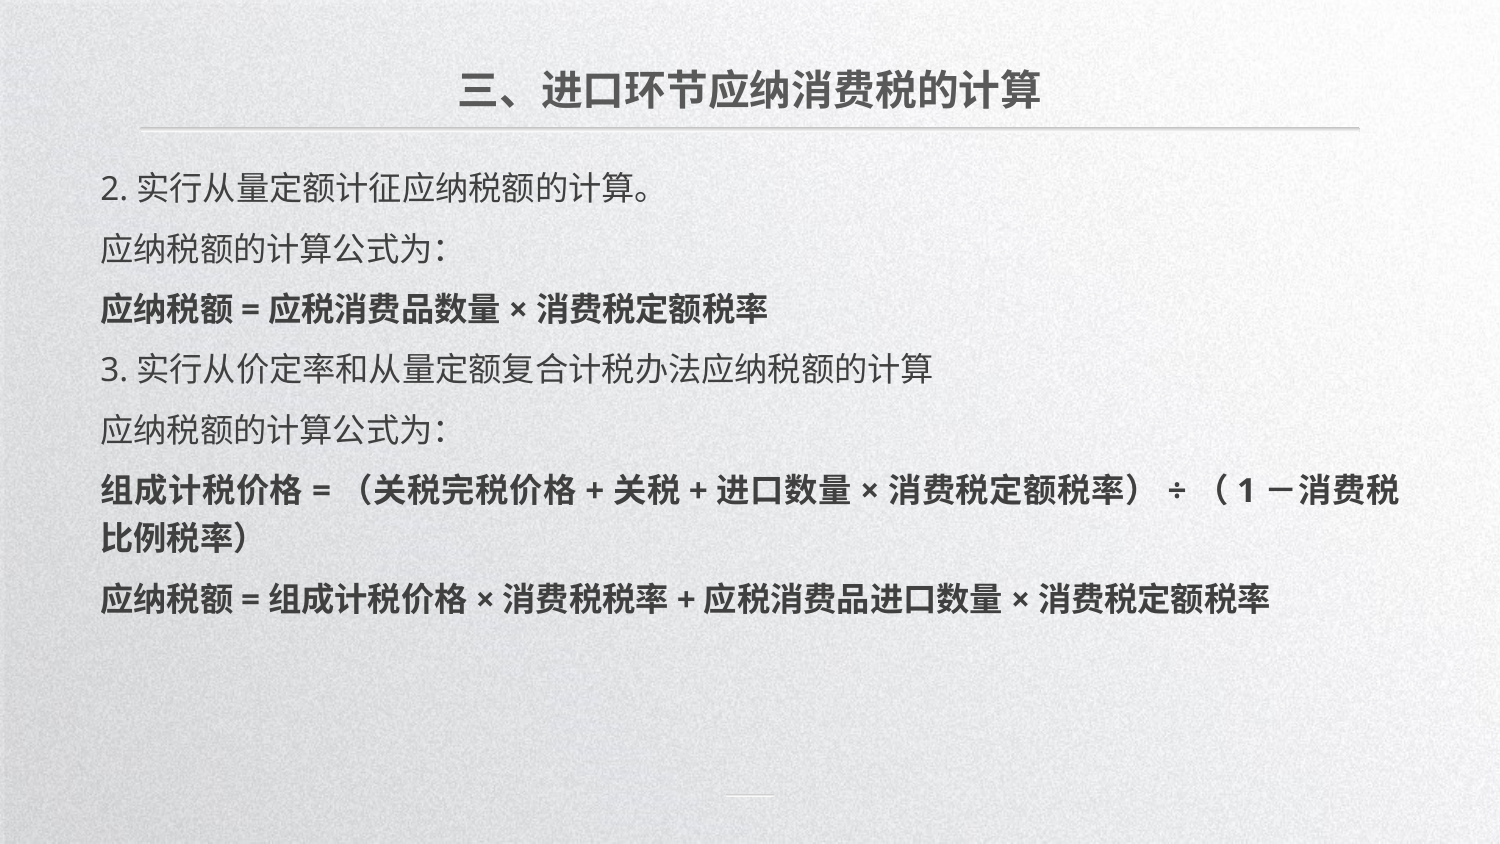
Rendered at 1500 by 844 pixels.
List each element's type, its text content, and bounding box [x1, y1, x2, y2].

picture [0, 0, 1500, 844]
text_box 三、进口环节应纳消费税的计算 [321, 57, 1179, 120]
text_box 2.实行从量定额计征应纳税额的计算。 应纳税额的计算公式为： 应纳税额=应税消费品数量×消费税定额税率 3.实行从价定率和从量定额复合计税办法应纳税额的计算 应纳税额的计算公式为： 组成计税价格=（关税完税价格+关税+进口数量×消费税定额税率）÷（1－消费税比例税率） 应纳税额=组成计税价格×消费税税率+应税消费品进口数量×消费税定额税率 [100, 159, 1400, 679]
